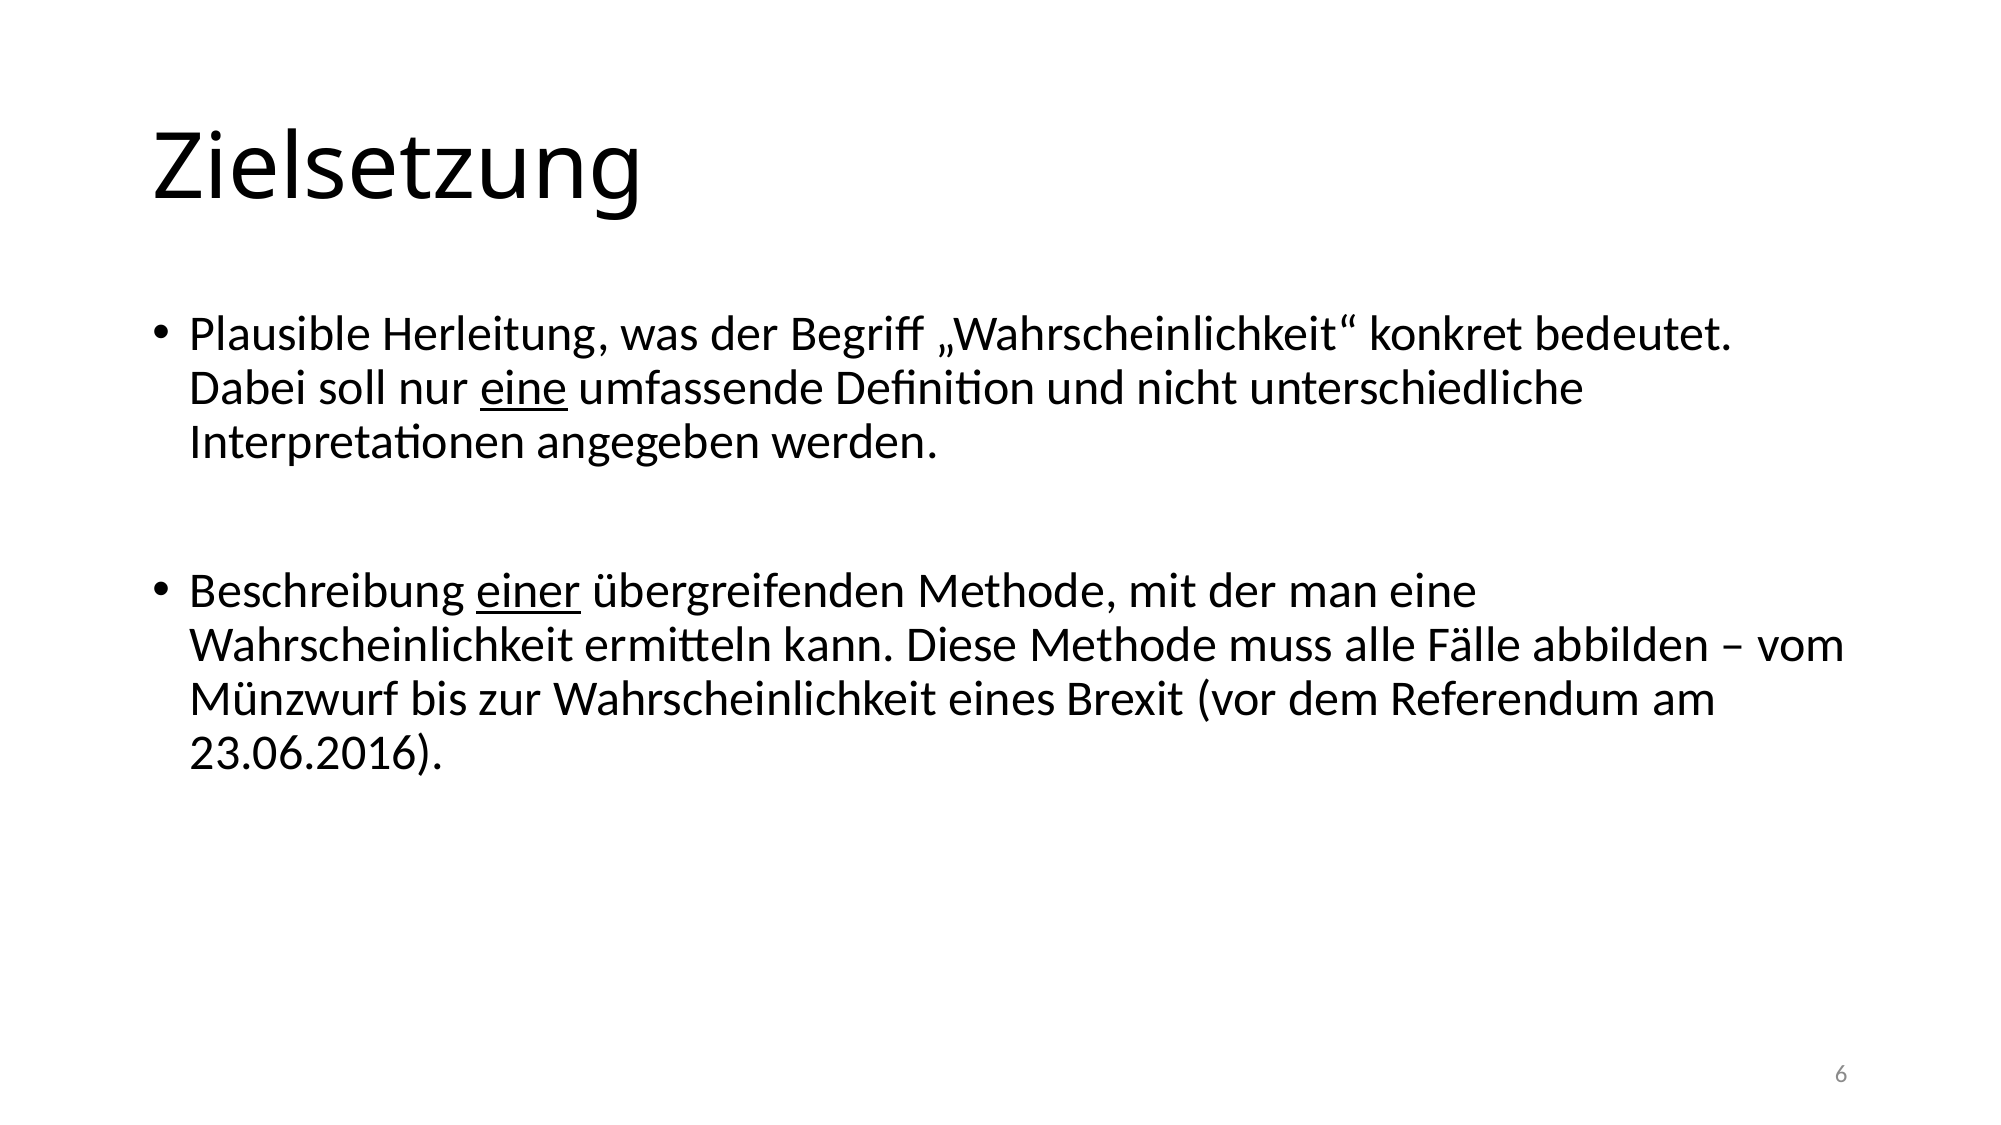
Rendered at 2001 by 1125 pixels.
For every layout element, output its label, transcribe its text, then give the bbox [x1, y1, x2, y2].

list Plausible Herleitung, was der Begriff „Wahrscheinlichkeit“ konkret bedeutet. Dabei soll nur eine umfassende Definition und nicht unterschiedliche Interpretationen angegeben werden. Beschreibung einer übergreifenden Methode, mit der man eine Wahrscheinlichkeit ermitteln kann. Diese Methode muss alle Fälle abbilden – vom Münzwurf bis zur Wahrscheinlichkeit eines Brexit (vor dem Referendum am 23.06.2016). [137, 299, 1863, 1014]
slide_number 6 [1412, 1042, 1863, 1103]
title Zielsetzung [137, 59, 1863, 278]
